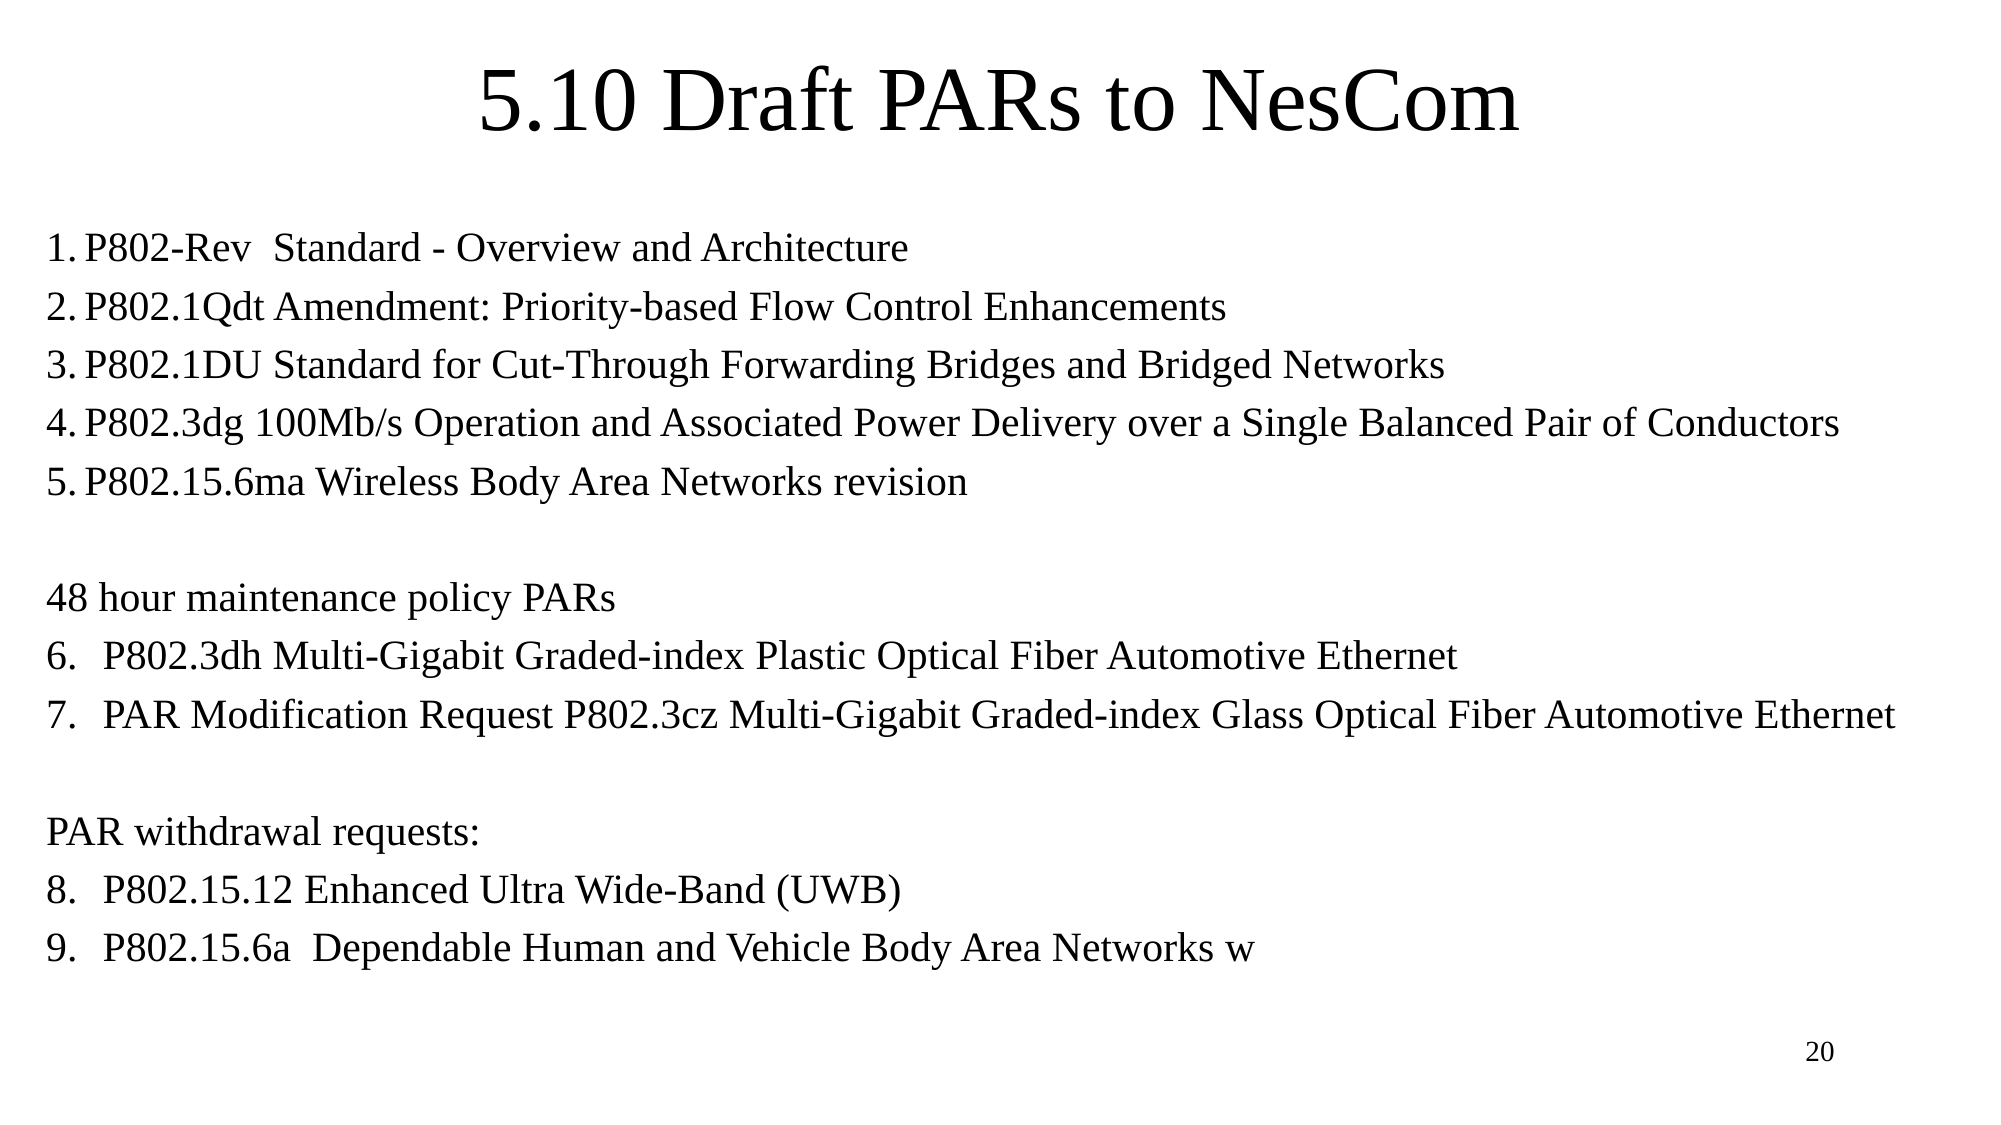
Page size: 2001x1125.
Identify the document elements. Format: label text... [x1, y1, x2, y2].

slide_number 20 [1433, 1024, 1851, 1101]
title 5.10 Draft PARs to NesCom [362, 0, 1638, 188]
list P802-Rev Standard - Overview and Architecture P802.1Qdt Amendment: Priority-based Flow Control Enhancements P802.1DU Standard for Cut-Through Forwarding Bridges and Bridged Networks P802.3dg 100Mb/s Operation and Associated Power Delivery over a Single Balanced Pair of Conductors P802.15.6ma Wireless Body Area Networks revision 48 hour maintenance policy PARs P802.3dh Multi-Gigabit Graded-index Plastic Optical Fiber Automotive Ethernet PAR Modification Request P802.3cz Multi-Gigabit Graded-index Glass Optical Fiber Automotive Ethernet PAR withdrawal requests: P802.15.12 Enhanced Ultra Wide-Band (UWB) P802.15.6a Dependable Human and Vehicle Body Area Networks w [30, 212, 1969, 888]
